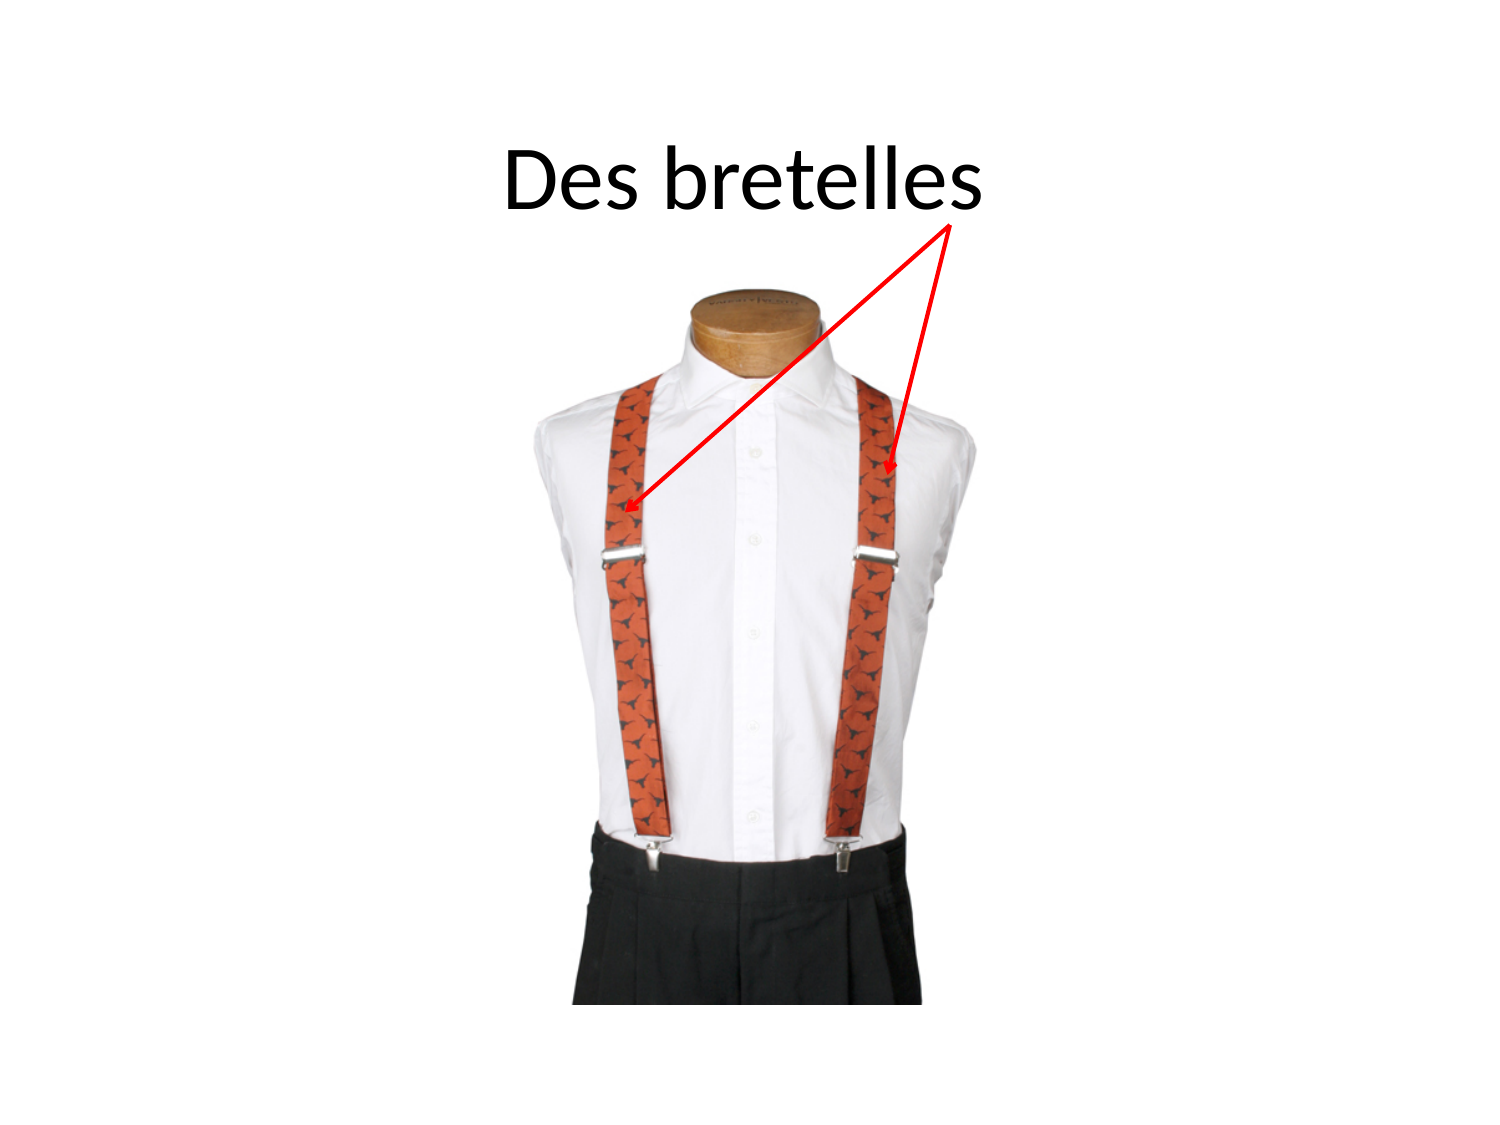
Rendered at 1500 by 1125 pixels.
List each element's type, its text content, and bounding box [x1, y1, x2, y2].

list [500, 262, 999, 1006]
title Des bretelles [62, 45, 1425, 300]
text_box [624, 224, 951, 513]
